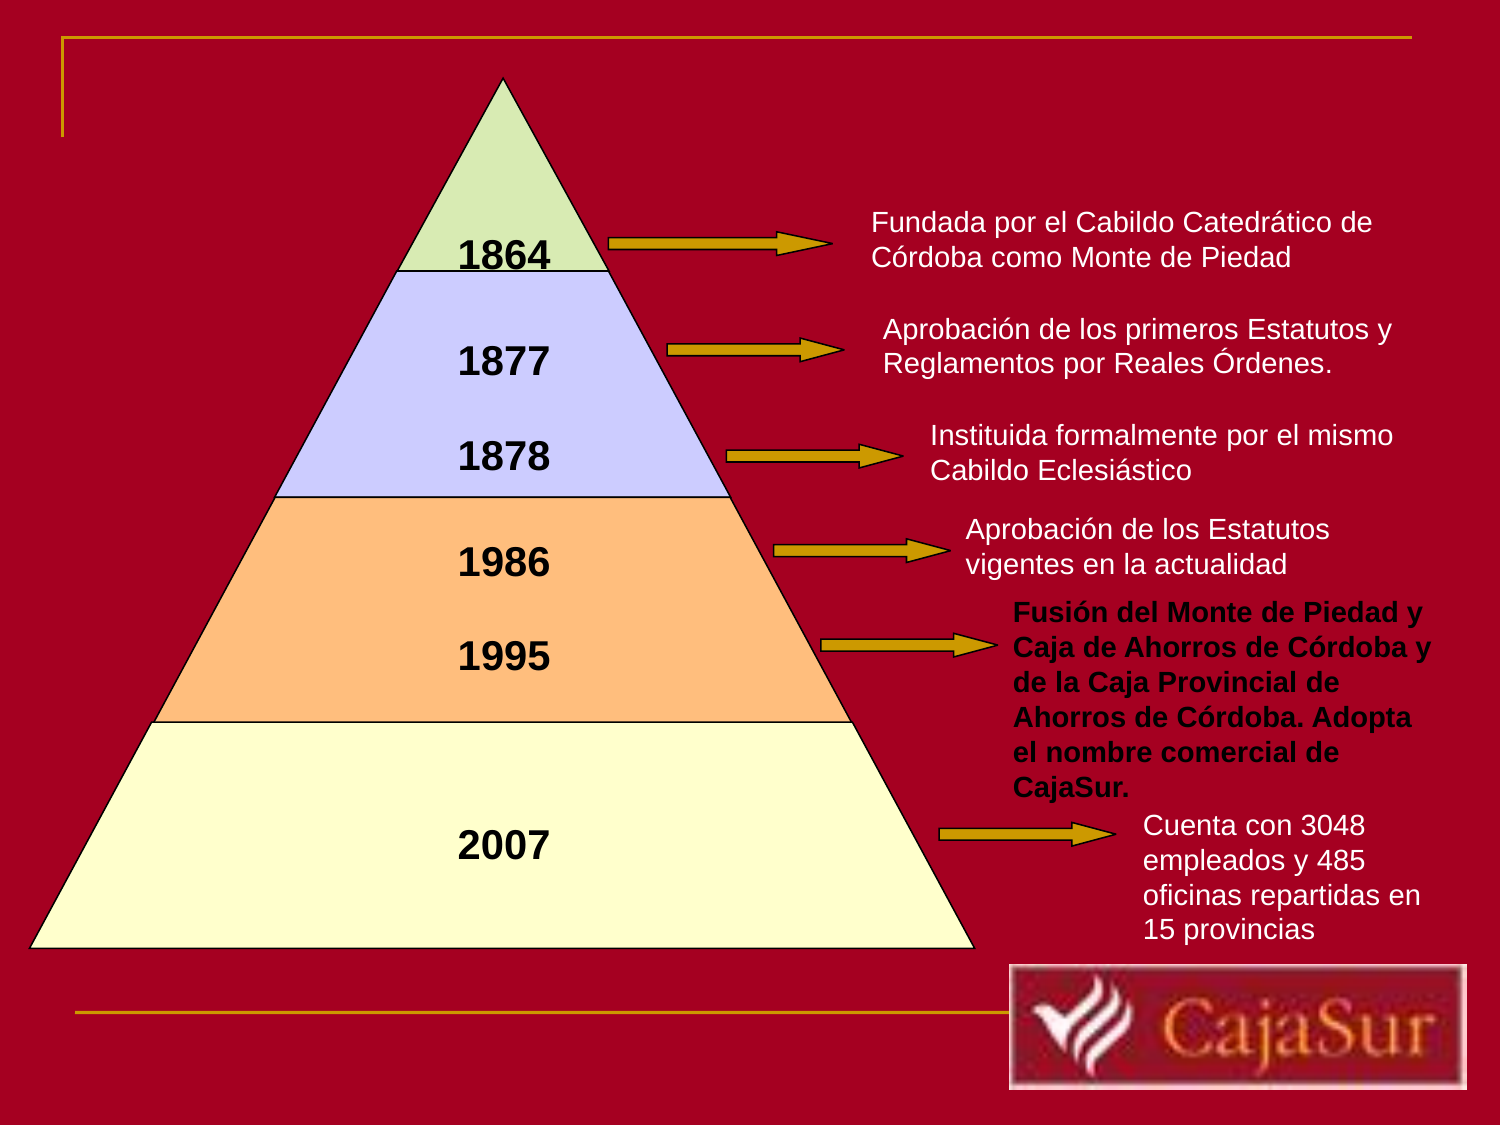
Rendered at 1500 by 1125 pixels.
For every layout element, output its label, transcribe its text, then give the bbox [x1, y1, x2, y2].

text_box Fundada por el Cabildo Catedrático de Córdoba como Monte de Piedad [981, 196, 1400, 281]
text_box [981, 640, 998, 650]
text_box Cuenta con 3048 empleados y 485 oficinas repartidas en 15 provincias [1128, 798, 1471, 954]
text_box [29, 77, 975, 949]
text_box Aprobación de los primeros Estatutos y Reglamentos por Reales Órdenes. [981, 302, 1436, 388]
picture [1009, 963, 1467, 1091]
text_box Instituida formalmente por el mismo Cabildo Eclesiástico [981, 408, 1459, 494]
text_box Aprobación de los Estatutos vigentes en la actualidad [981, 503, 1412, 588]
text_box [981, 184, 1471, 245]
text_box Fusión del Monte de Piedad y Caja de Ahorros de Córdoba y de la Caja Provincial de Ahorros de Córdoba. Adopta el nombre comercial de CajaSur. [998, 586, 1447, 811]
text_box [981, 822, 1117, 847]
